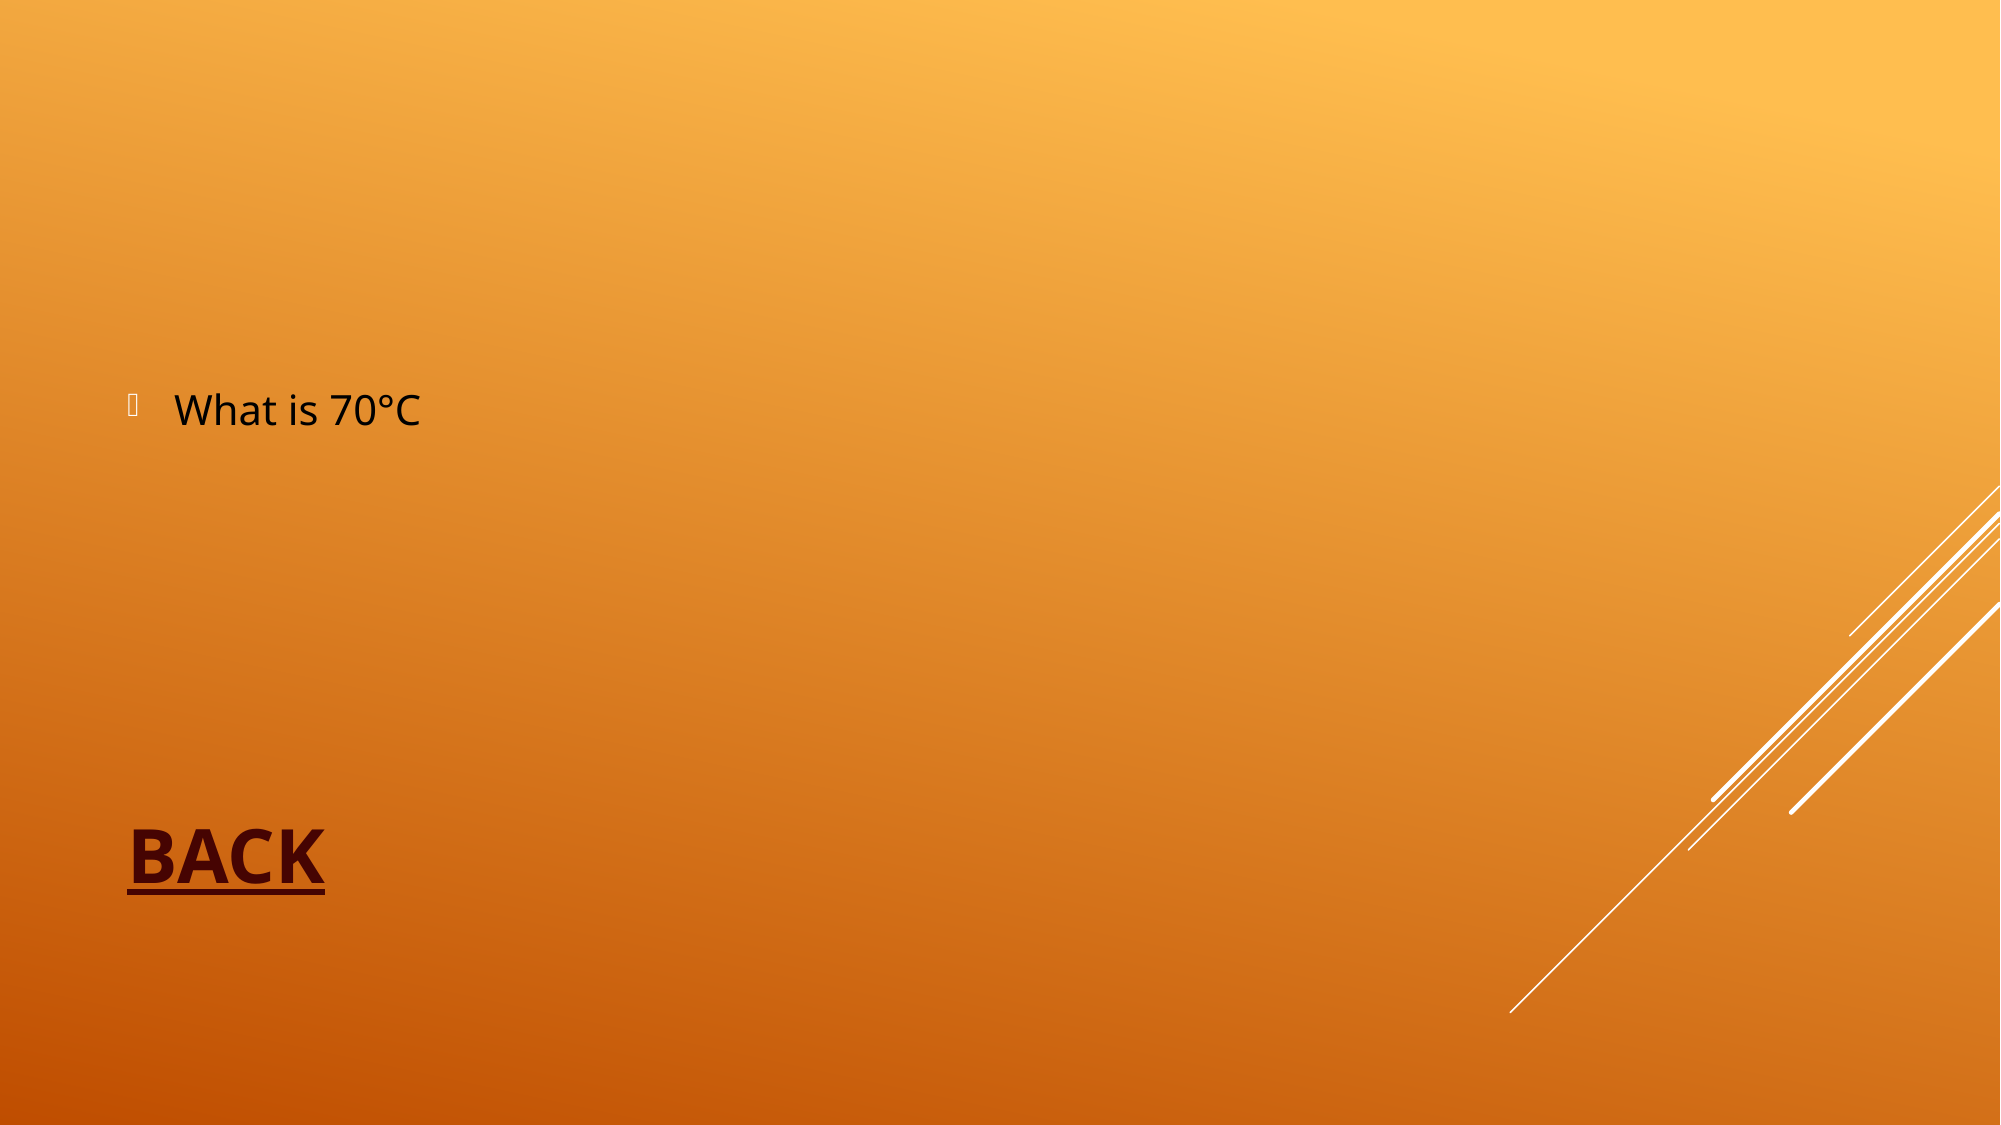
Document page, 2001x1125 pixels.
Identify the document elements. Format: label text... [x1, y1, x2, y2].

list What is 70°C [112, 112, 1513, 706]
title Back [112, 736, 1513, 984]
